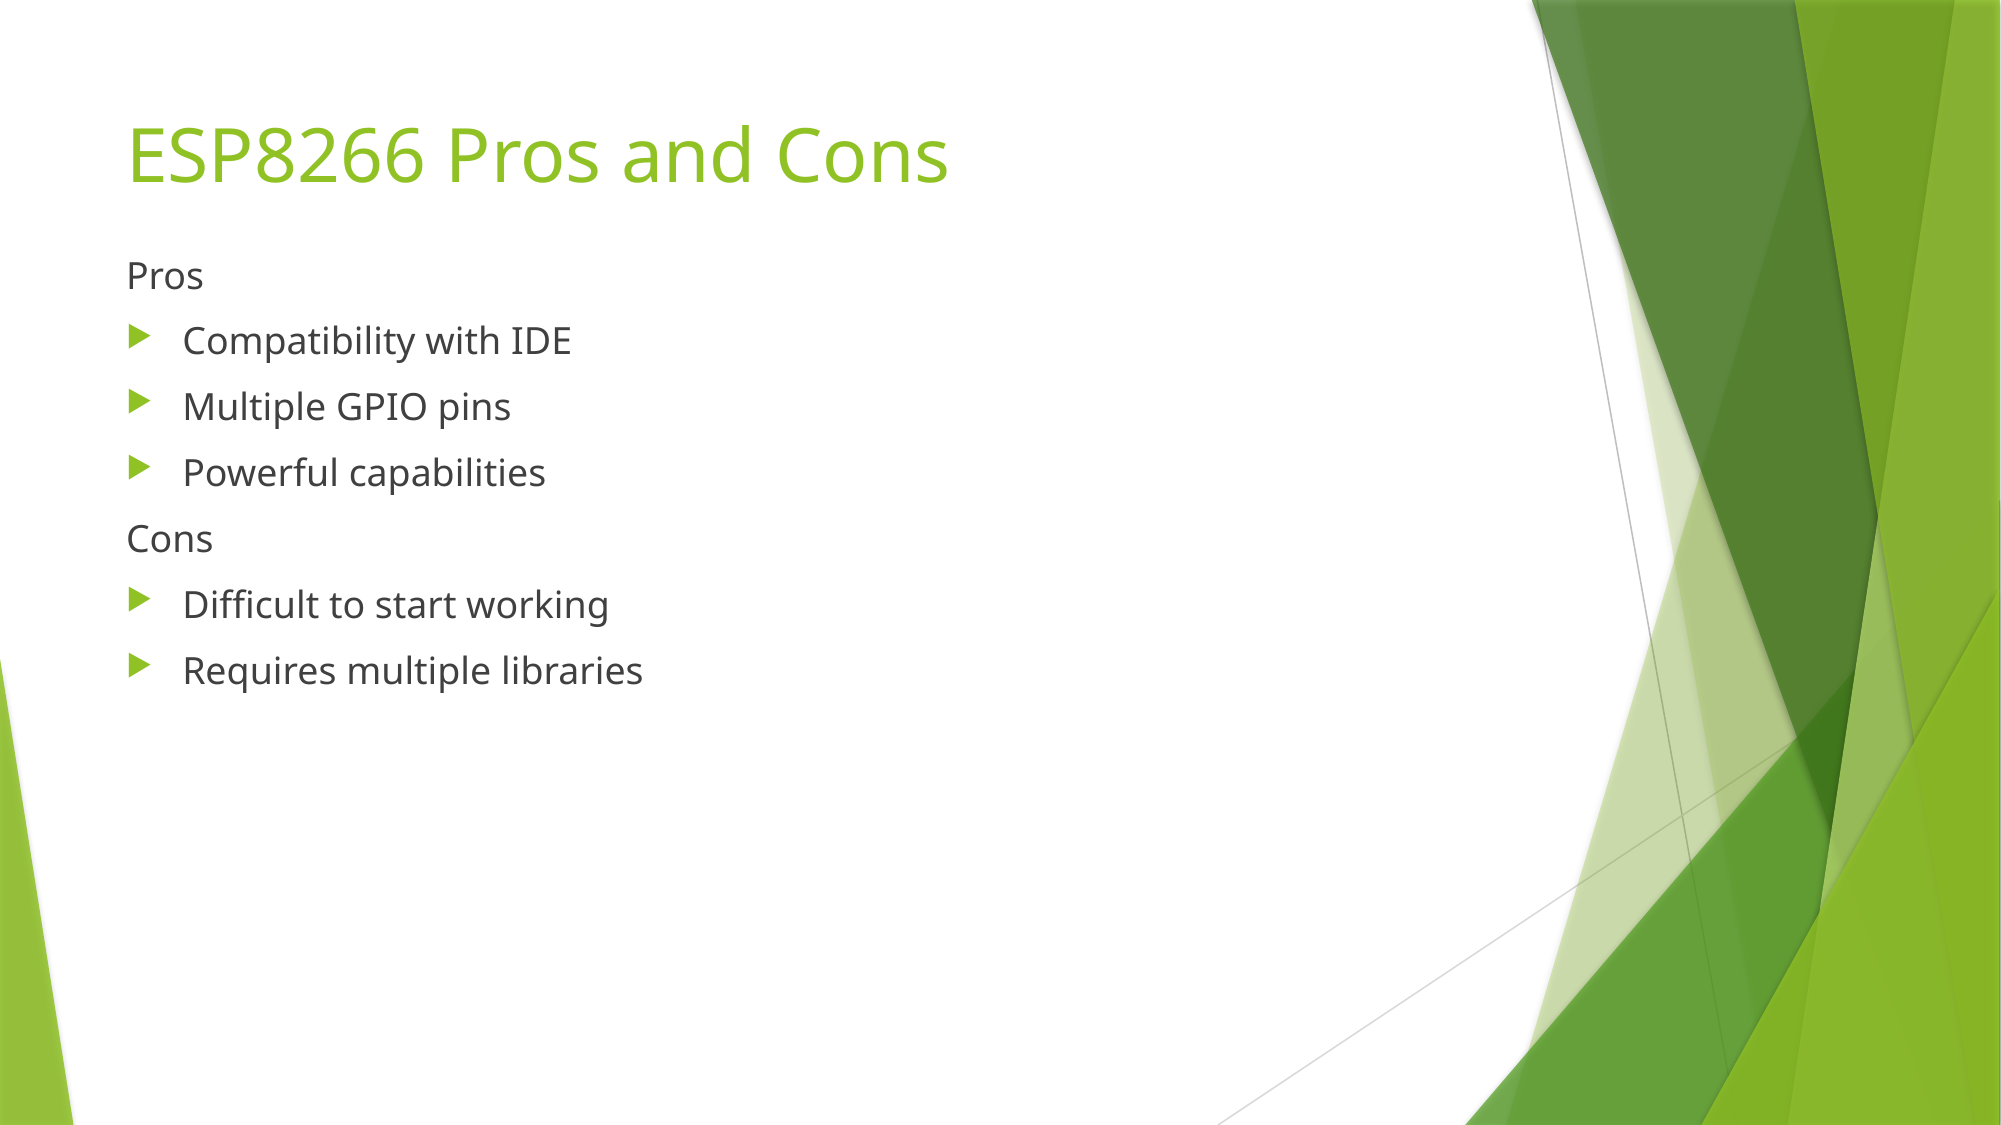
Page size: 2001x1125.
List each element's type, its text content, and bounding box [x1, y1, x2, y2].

title ESP8266 Pros and Cons [111, 99, 1522, 244]
list Pros Compatibility with IDE Multiple GPIO pins Powerful capabilities Cons Difficult to start working Requires multiple libraries [111, 244, 1522, 881]
